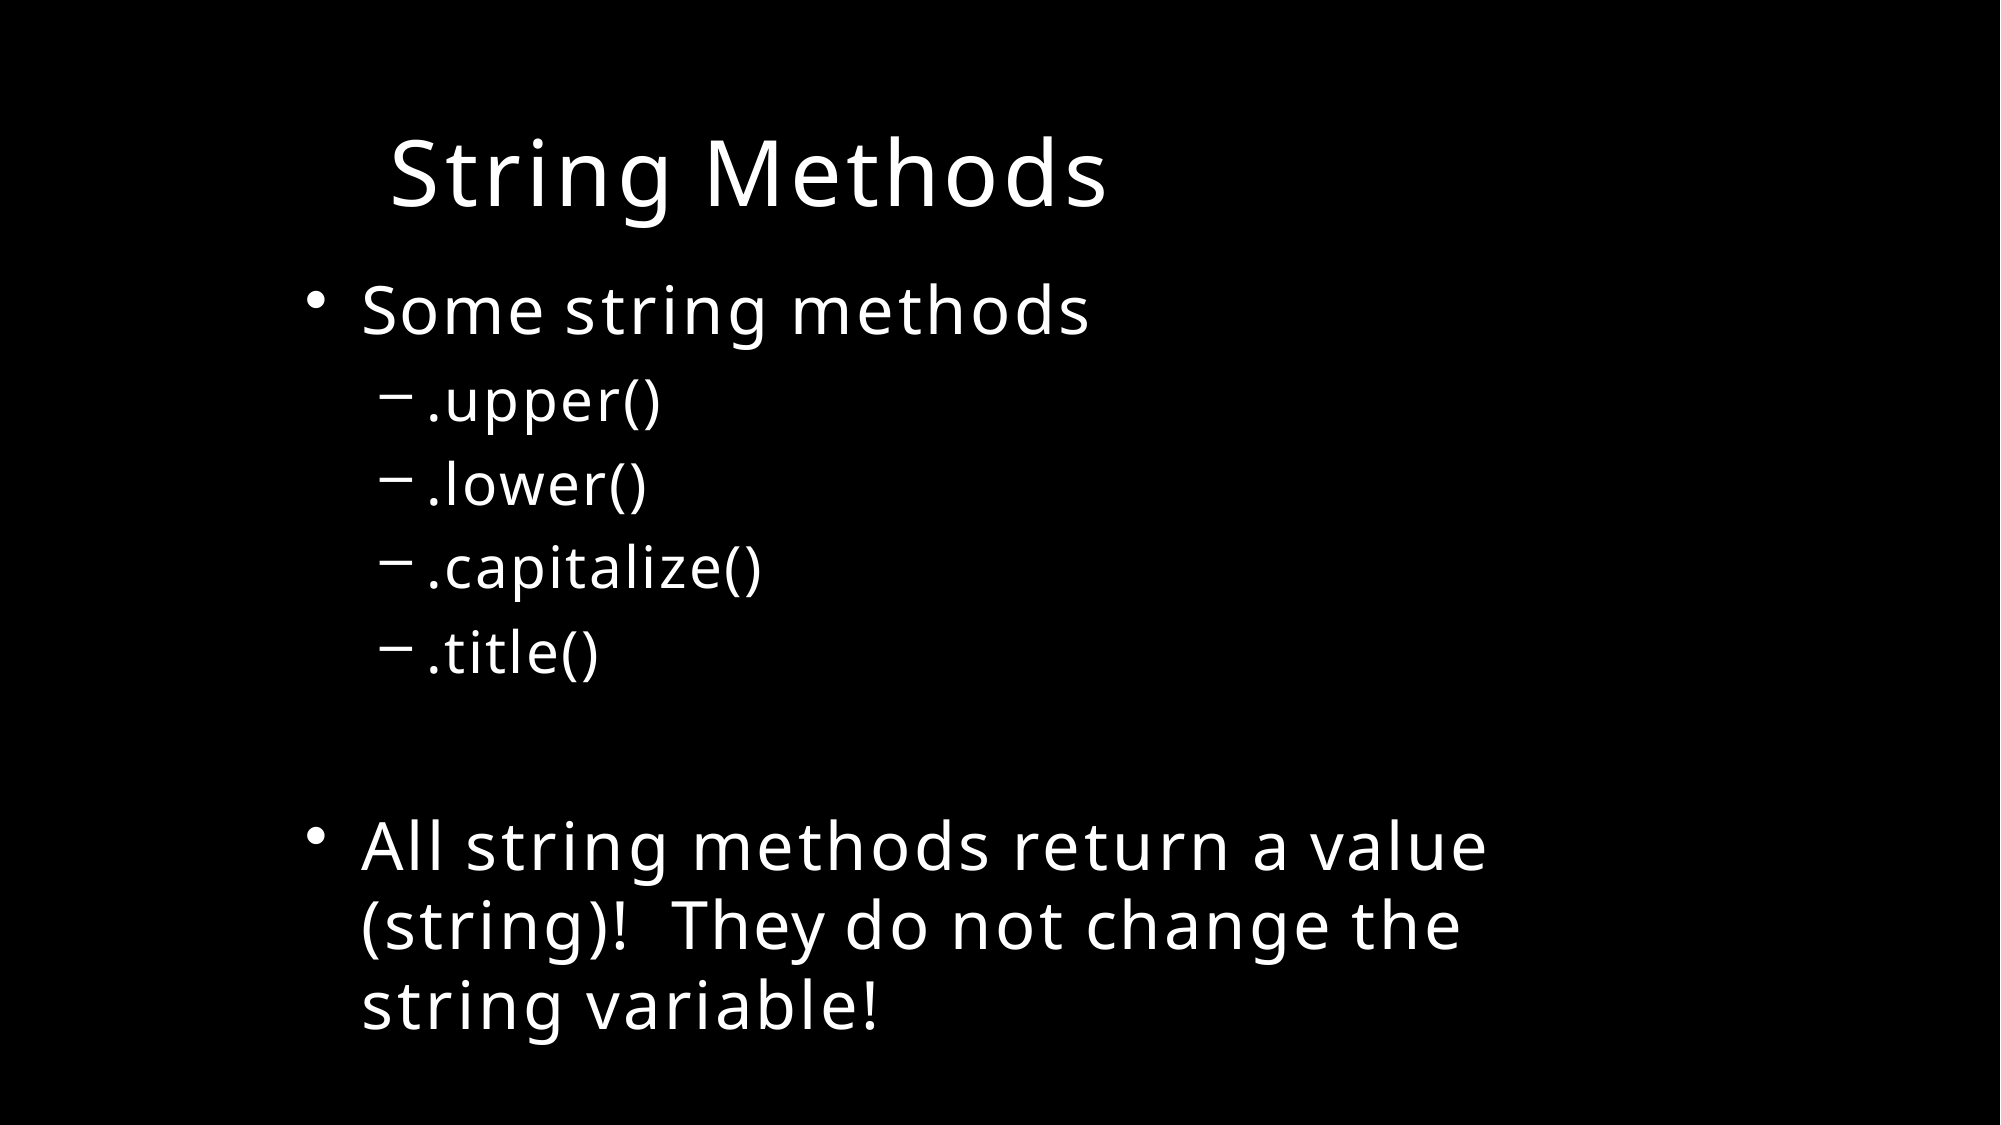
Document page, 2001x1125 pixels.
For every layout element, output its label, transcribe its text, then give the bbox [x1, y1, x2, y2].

text_box Some string methods .upper() .lower() .capitalize() .title() All string methods return a value (string)! They do not change the string variable! [302, 247, 1689, 1043]
title String Methods [387, 73, 2000, 264]
